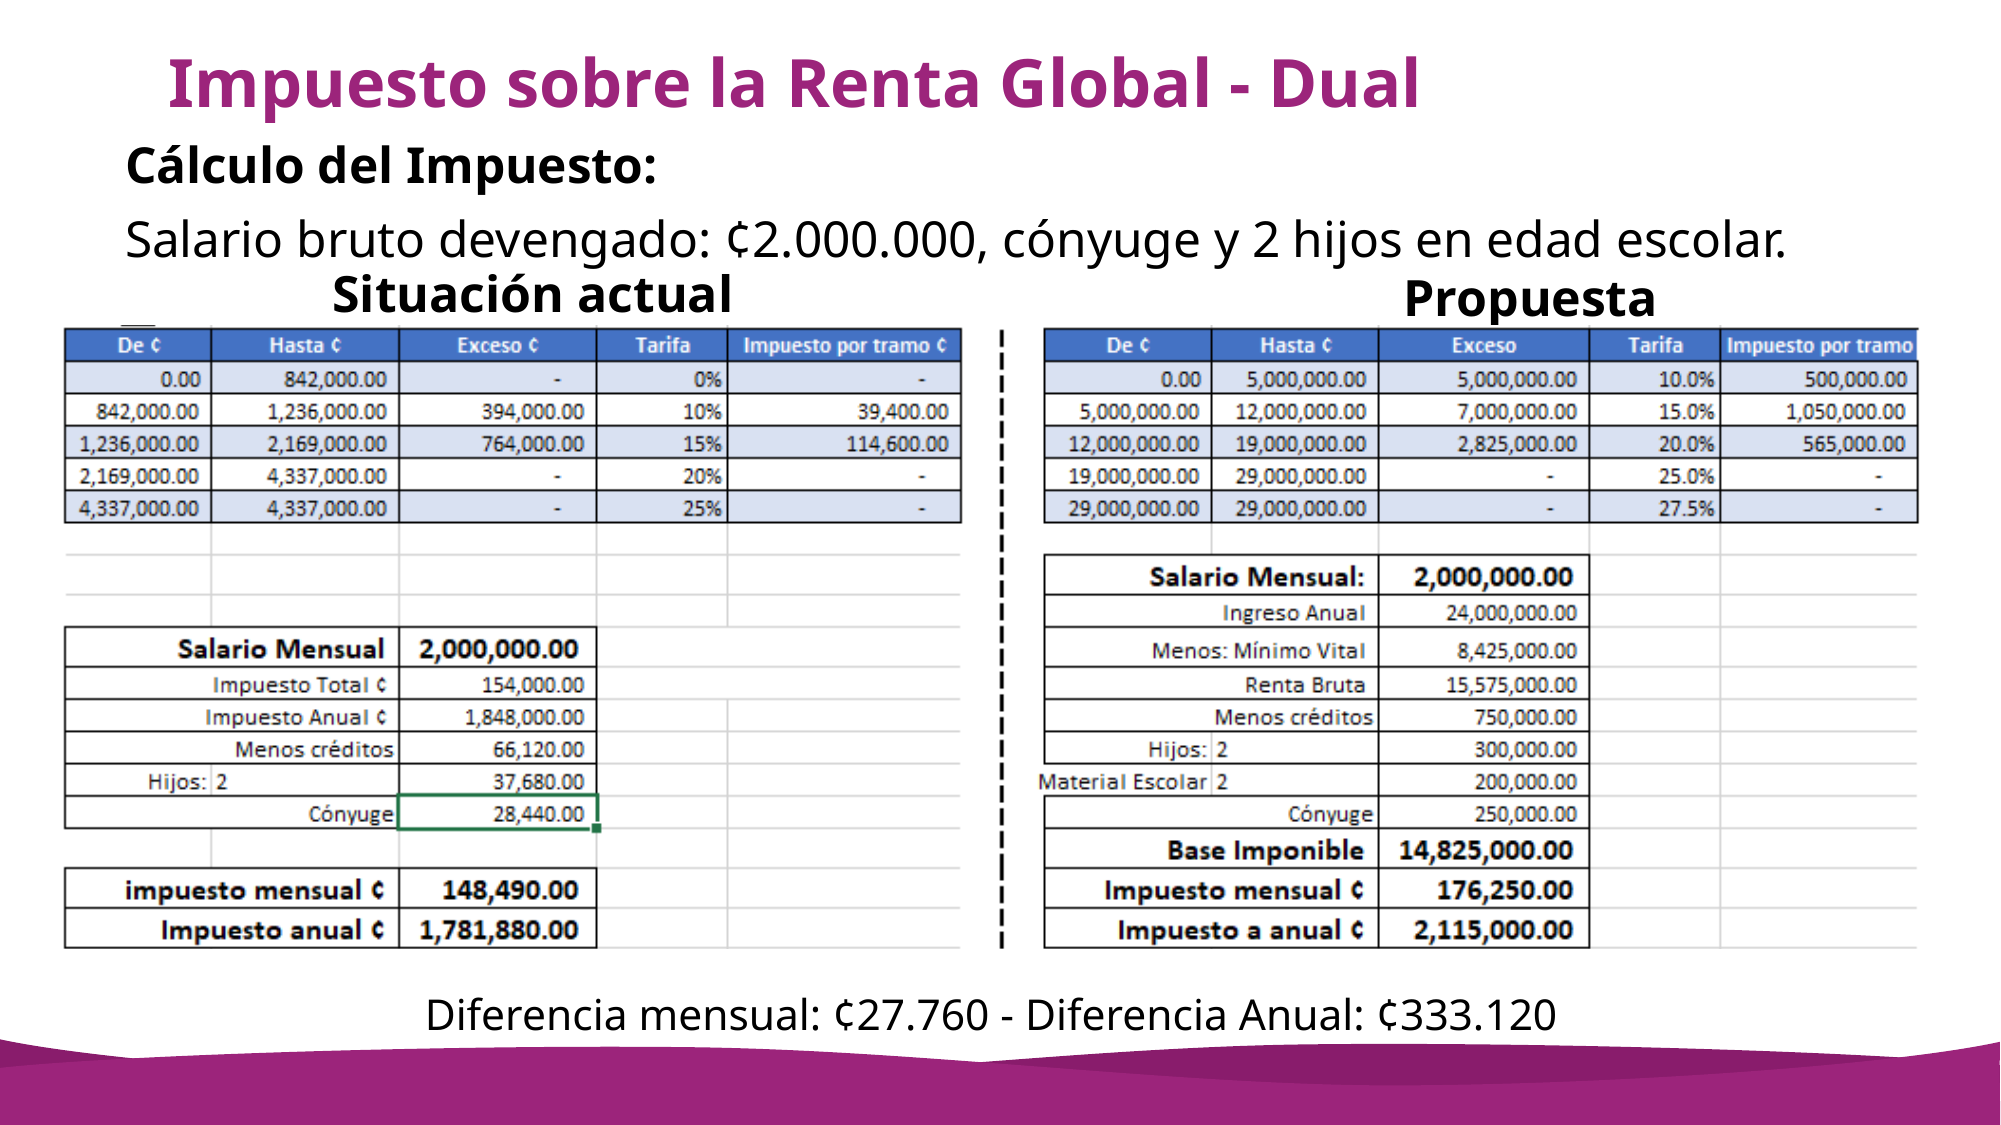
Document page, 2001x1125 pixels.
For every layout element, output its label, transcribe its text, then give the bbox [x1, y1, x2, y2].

list Cálculo del Impuesto: Salario bruto devengado: ¢2.000.000, cónyuge y 2 hijos en edad escolar. [109, 133, 1923, 277]
text_box Propuesta [1388, 265, 1683, 325]
text_box Diferencia mensual: ¢27.760 - Diferencia Anual: ¢333.120 [409, 986, 1665, 1057]
picture [62, 325, 1923, 949]
text_box Situación actual [317, 262, 787, 325]
title Impuesto sobre la Renta Global - Dual [153, 41, 1879, 131]
